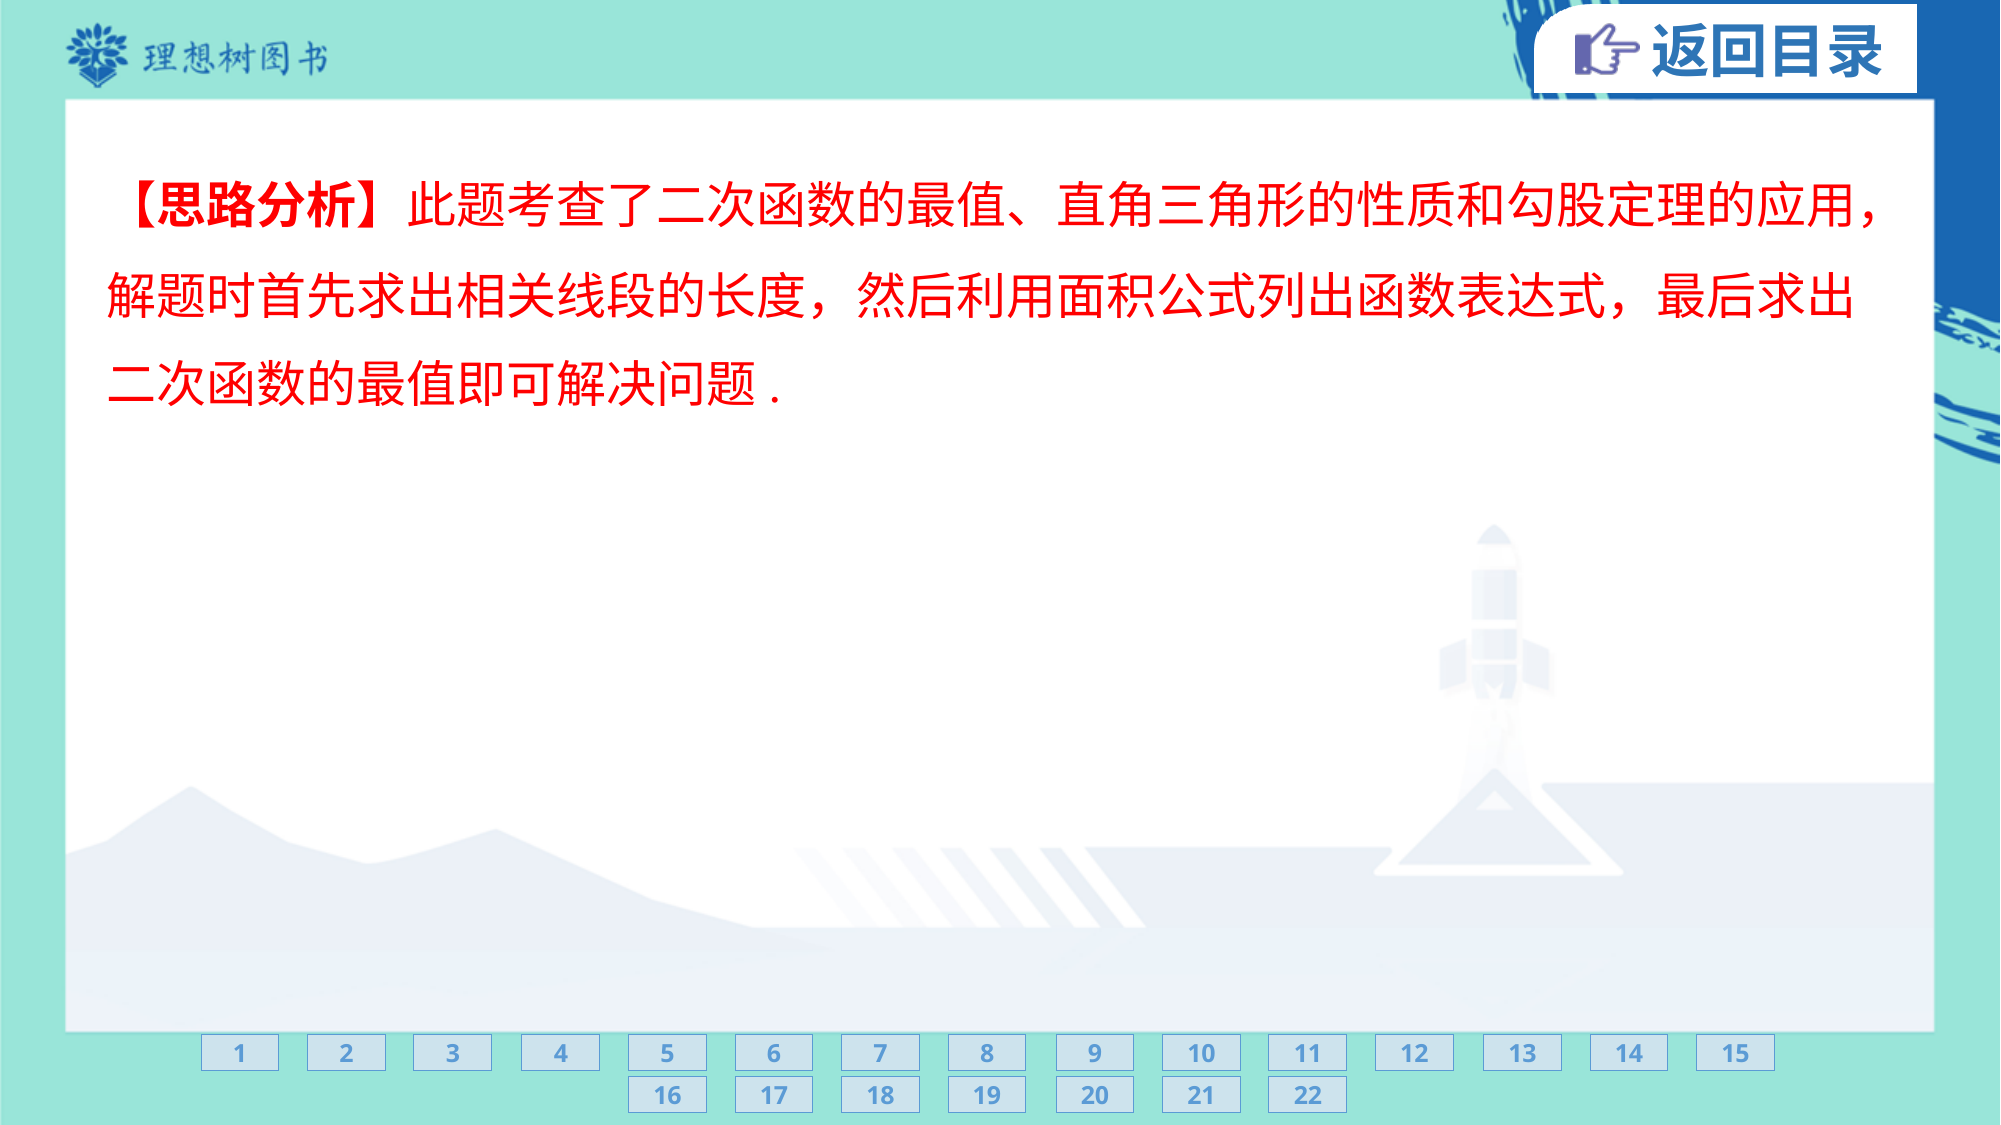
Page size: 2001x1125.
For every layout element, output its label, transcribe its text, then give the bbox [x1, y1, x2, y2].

picture [0, 0, 2000, 1125]
text_box 【思路分析】此题考查了二次函数的最值、直角三角形的性质和勾股定理的应用， 解题时首先求出相关线段的长度，然后利用面积公式列出函数表达式，最后求出 二次函数的最值即可解决问题. [106, 141, 1895, 403]
